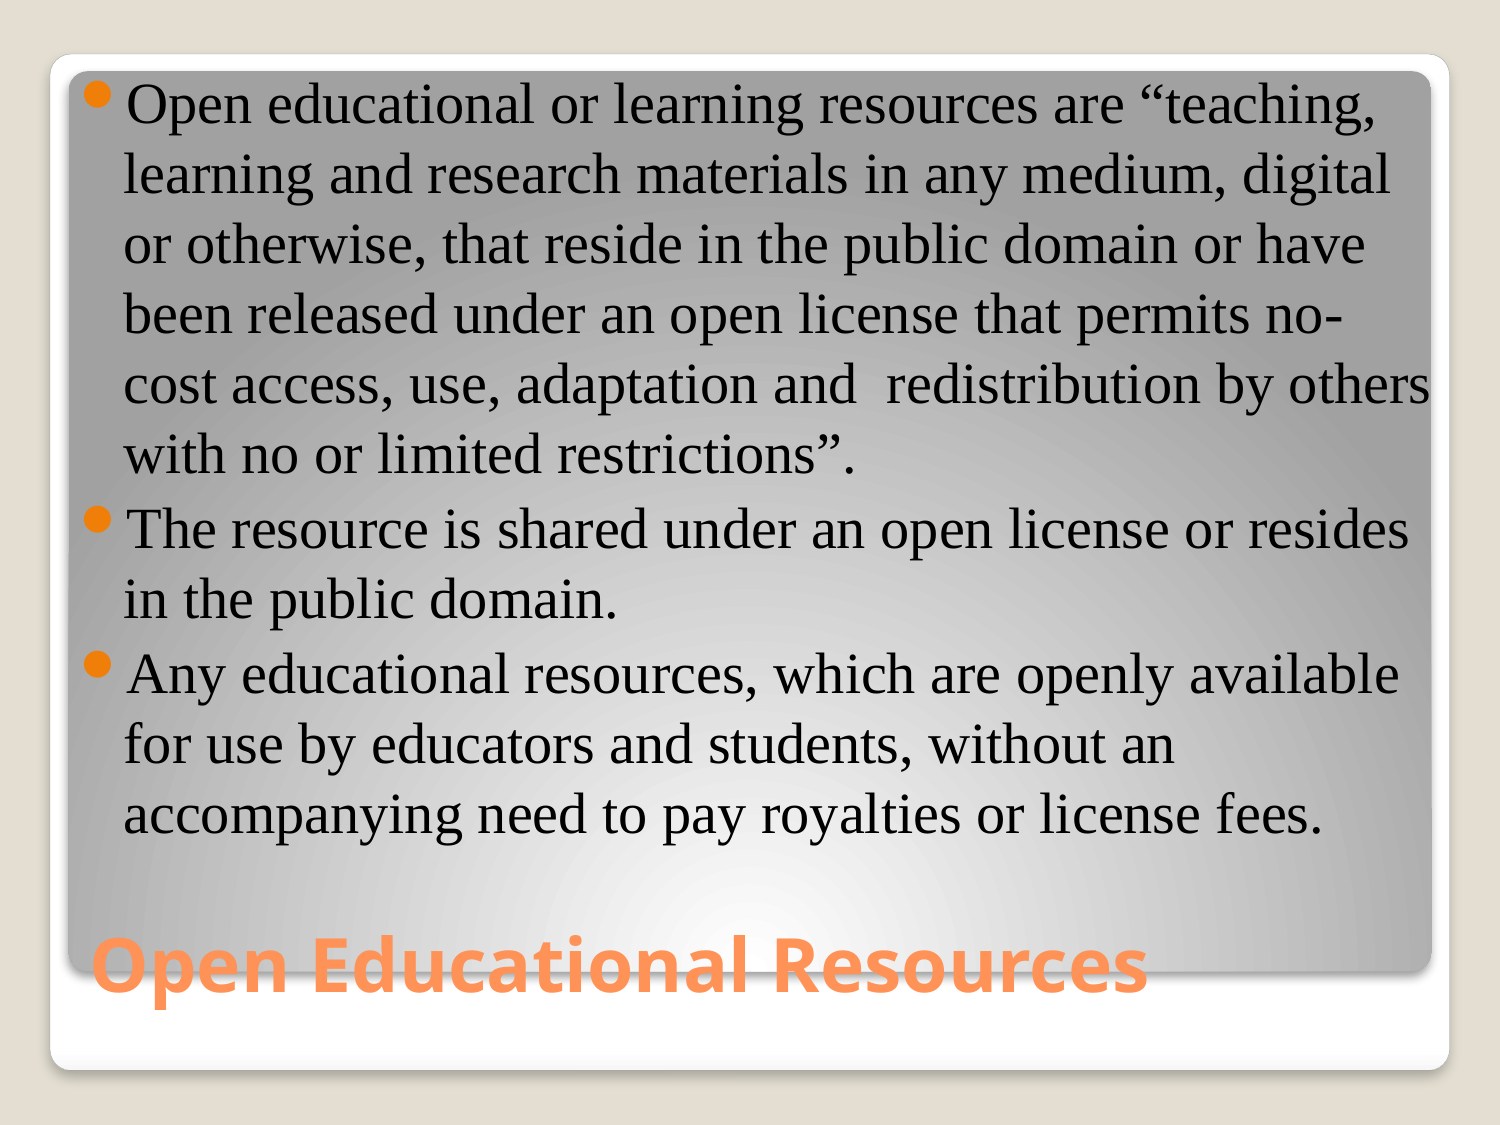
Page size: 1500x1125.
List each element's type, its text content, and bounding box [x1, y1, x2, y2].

title Open Educational Resources [75, 913, 1418, 1015]
list Open educational or learning resources are “teaching, learning and research materials in any medium, digital or otherwise, that reside in the public domain or have been released under an open license that permits no-cost access, use, adaptation and redistribution by others with no or limited restrictions”. The resource is shared under an open license or resides in the public domain. Any educational resources, which are openly available for use by educators and students, without an accompanying need to pay royalties or license fees. [50, 50, 1450, 913]
